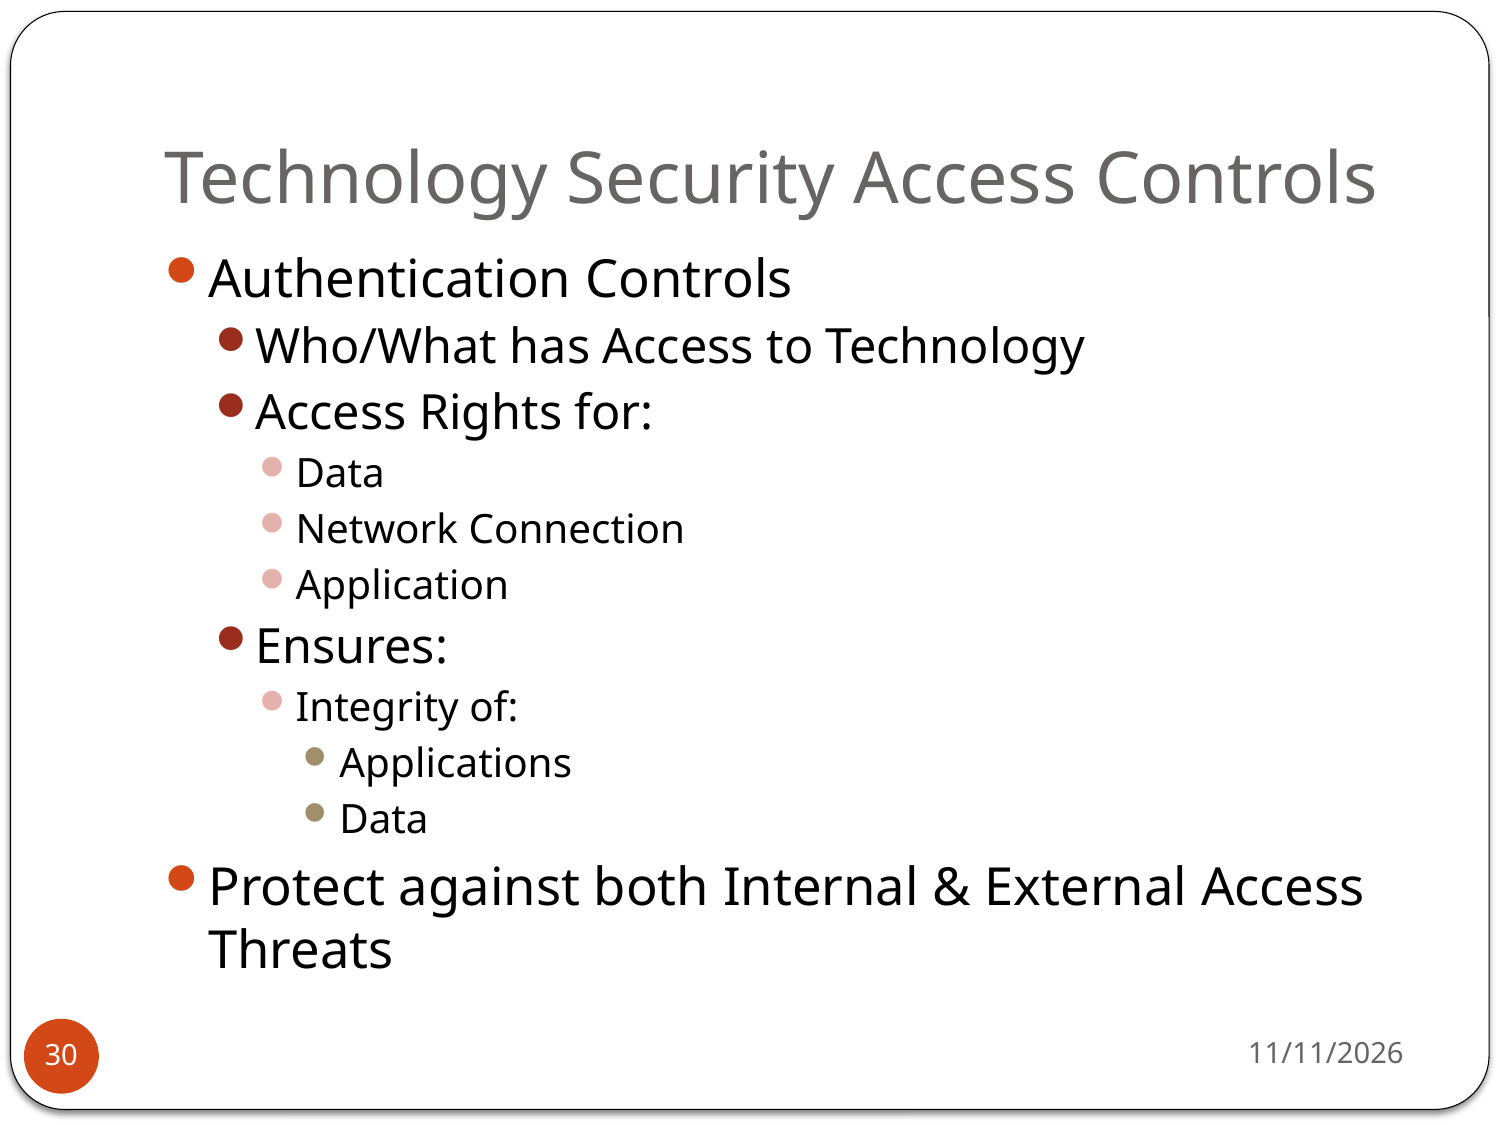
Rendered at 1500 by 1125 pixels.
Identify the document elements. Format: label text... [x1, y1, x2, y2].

slide_number 30 [23, 1018, 99, 1094]
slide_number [1012, 1015, 1419, 1094]
list Authentication Controls Who/What has Access to Technology Access Rights for: Data Network Connection Application Ensures: Integrity of: Applications Data Protect against both Internal & External Access Threats [150, 237, 1425, 988]
title Technology Security Access Controls [150, 45, 1425, 233]
